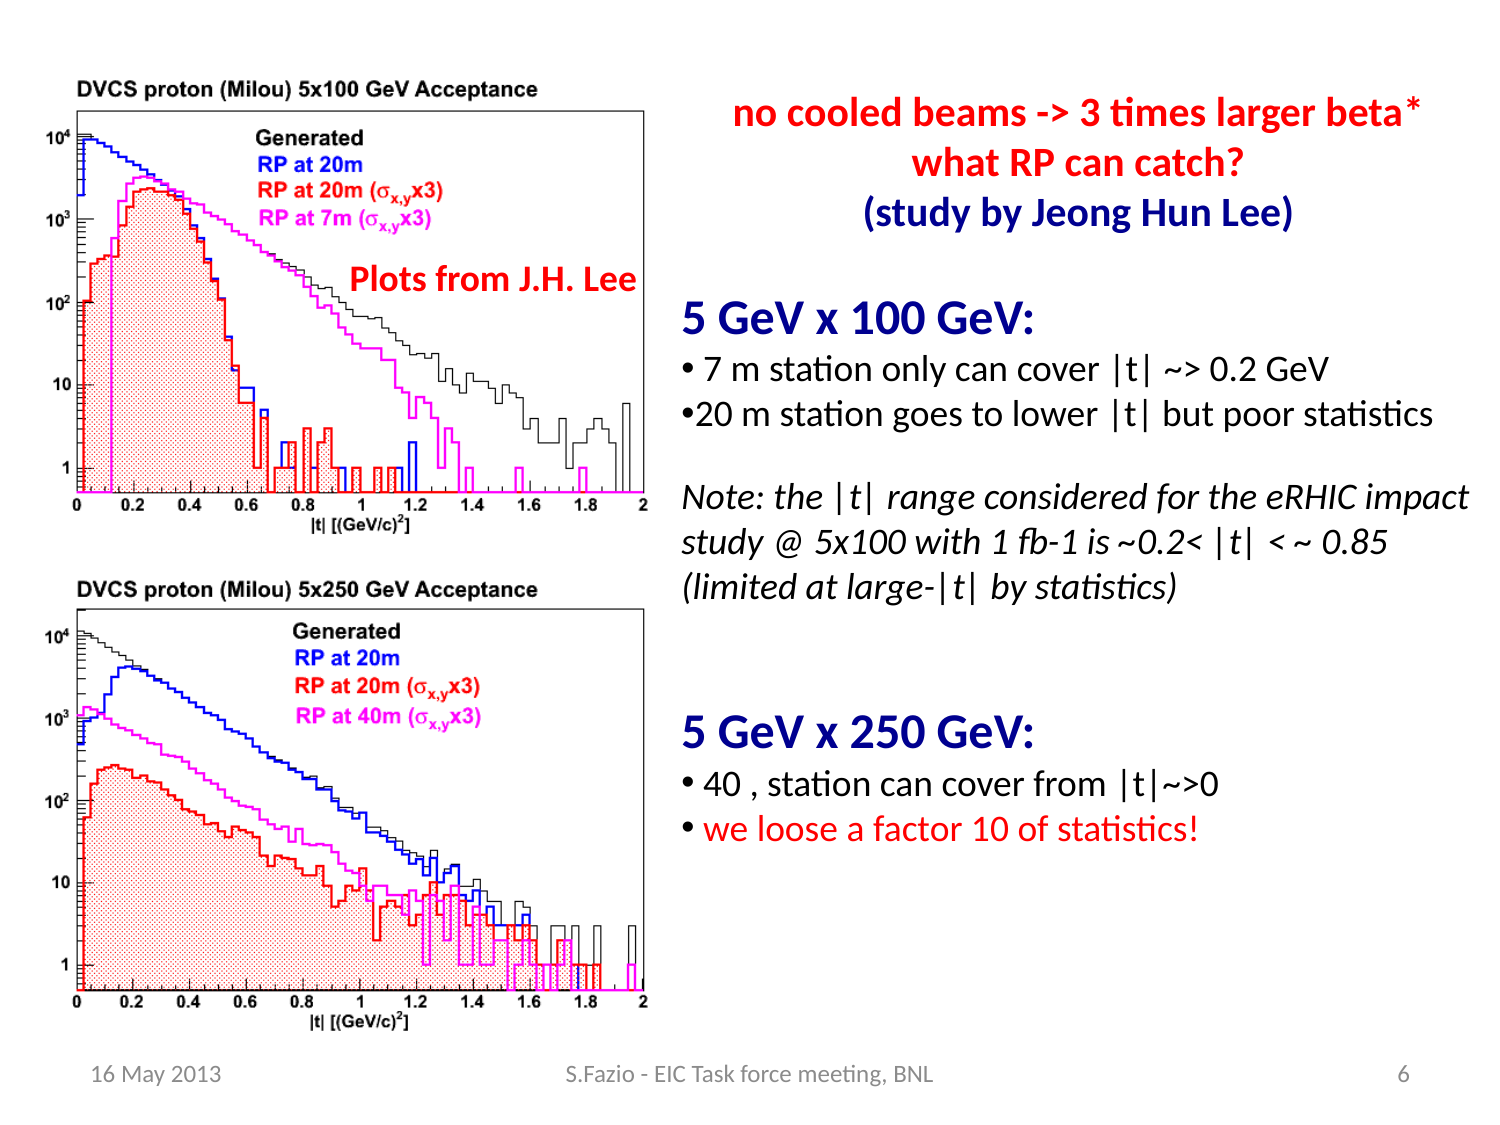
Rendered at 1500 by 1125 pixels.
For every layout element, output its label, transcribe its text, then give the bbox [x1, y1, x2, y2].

slide_number 6 [1074, 1042, 1425, 1103]
picture [5, 561, 716, 1039]
text_box Note: the |t| range considered for the eRHIC impact study @ 5x100 with 1 fb-1 is ~0.2< |t| < ~ 0.85 (limited at large-|t| by statistics) [666, 464, 1500, 615]
picture [5, 63, 716, 541]
text_box no cooled beams -> 3 times larger beta* what RP can catch? (study by Jeong Hun Lee) [720, 77, 1440, 242]
footer S.Fazio - EIC Task force meeting, BNL [512, 1042, 988, 1103]
text_box 5 GeV x 250 GeV: 40 , station can cover from |t|~>0 we loose a factor 10 of statistics! [720, 691, 1500, 857]
text_box 5 GeV x 100 GeV: 7 m station only can cover |t| ~> 0.2 GeV 20 m station goes to lower |t| but poor statistics [720, 277, 1500, 442]
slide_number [75, 1047, 425, 1103]
